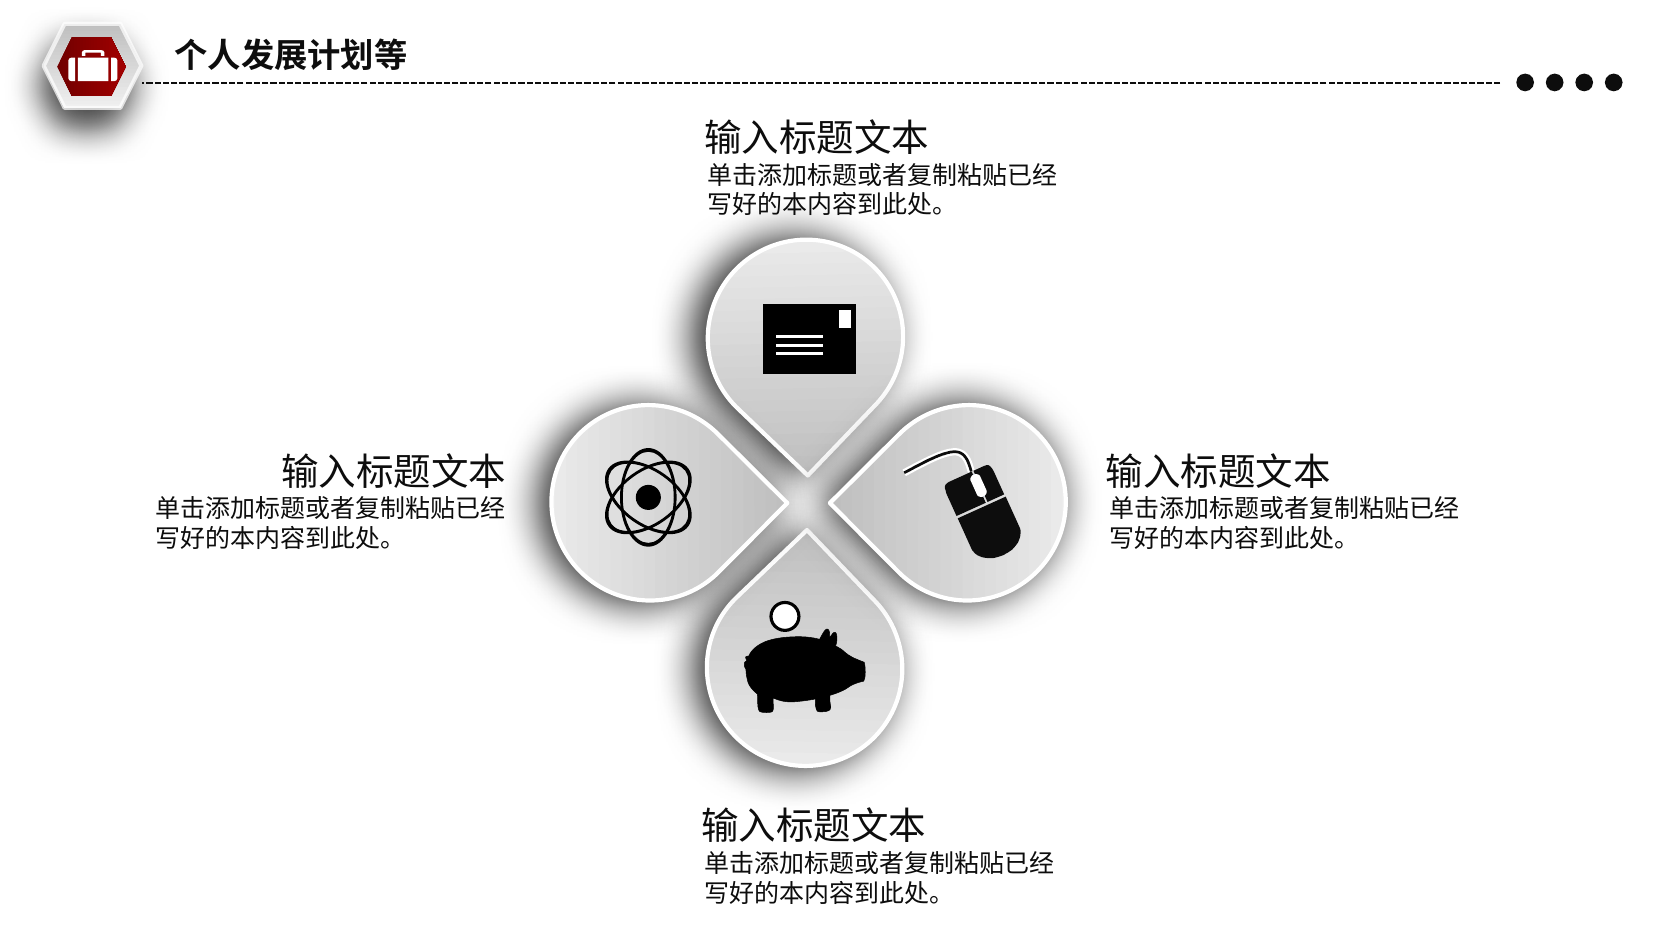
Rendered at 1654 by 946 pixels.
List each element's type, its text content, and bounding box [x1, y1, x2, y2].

text_box [705, 237, 906, 472]
text_box [549, 402, 790, 603]
text_box [1543, 71, 1566, 94]
text_box 输入标题文本 [686, 794, 942, 855]
text_box 输入标题文本 [1091, 440, 1346, 500]
text_box 单击添加标题或者复制粘贴已经 写好的本内容到此处。 [693, 151, 1073, 227]
text_box 输入标题文本 [689, 106, 945, 167]
text_box [1573, 71, 1596, 94]
text_box [704, 535, 905, 769]
text_box 单击添加标题或者复制粘贴已经 写好的本内容到此处。 [1094, 485, 1475, 561]
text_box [763, 304, 856, 374]
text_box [43, 23, 142, 109]
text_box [922, 447, 1007, 568]
text_box [1602, 71, 1625, 94]
text_box [827, 402, 1068, 603]
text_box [743, 602, 866, 713]
text_box [1514, 71, 1537, 94]
text_box 输入标题文本 [266, 440, 522, 500]
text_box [599, 448, 697, 547]
text_box 单击添加标题或者复制粘贴已经 写好的本内容到此处。 [690, 839, 1070, 915]
text_box 单击添加标题或者复制粘贴已经 写好的本内容到此处。 [141, 485, 521, 561]
text_box 个人发展计划等 [160, 27, 423, 82]
